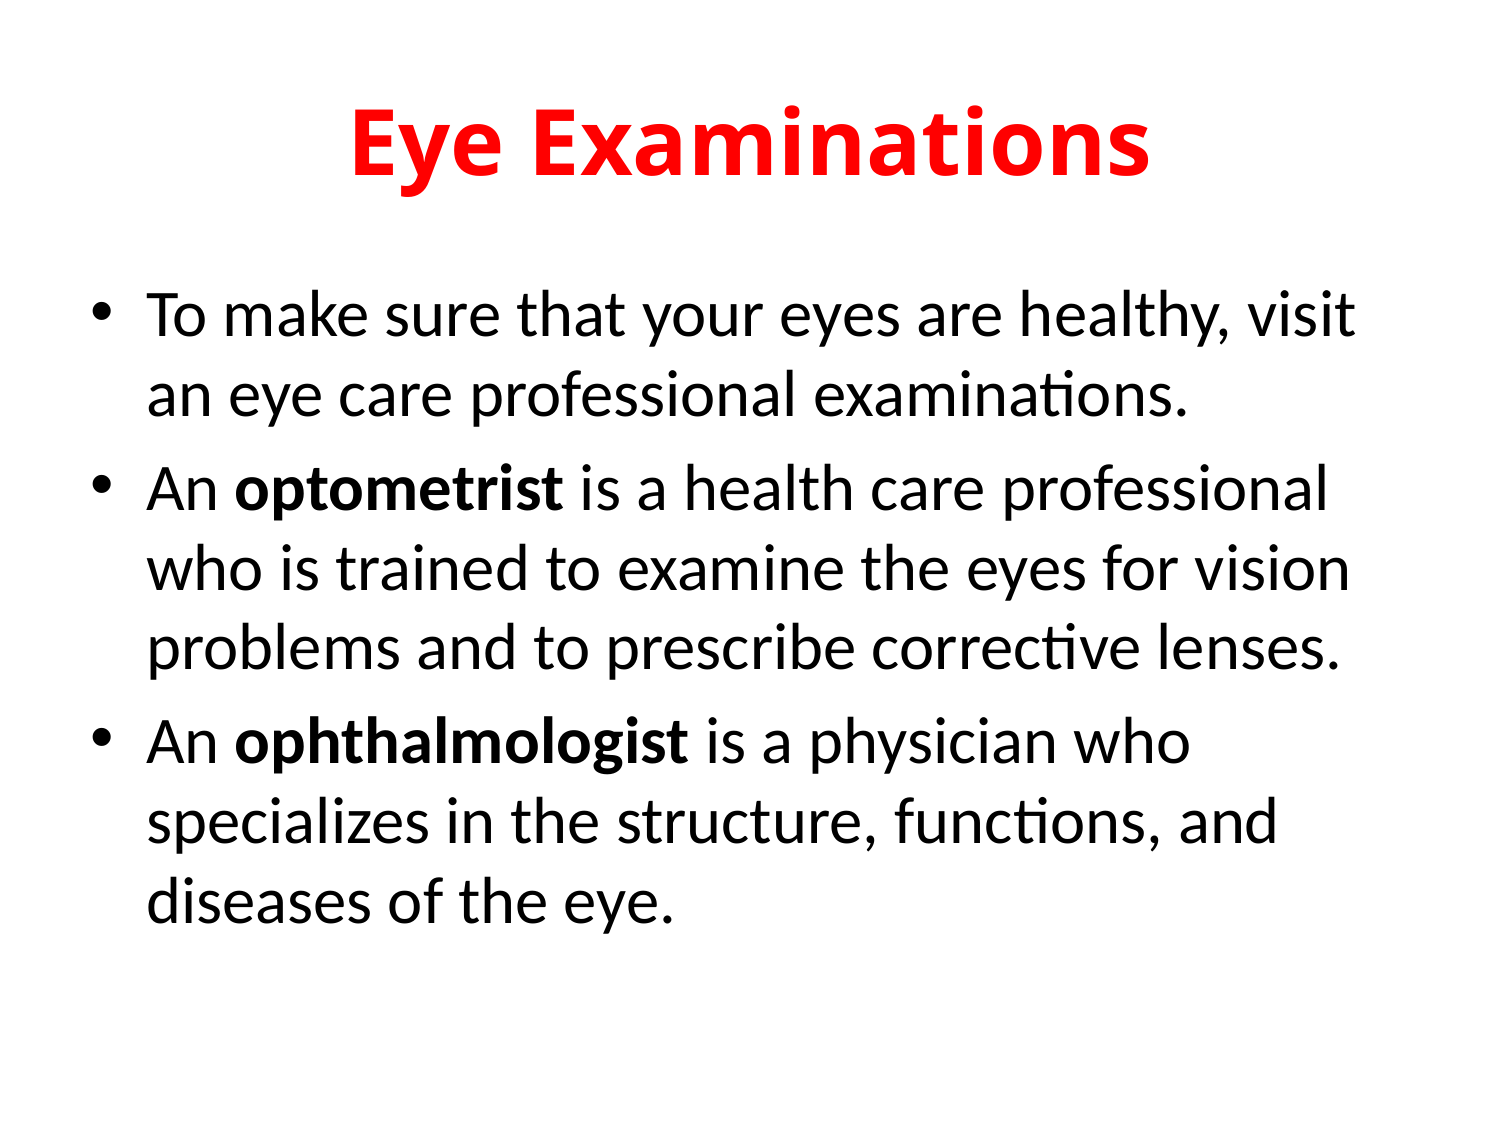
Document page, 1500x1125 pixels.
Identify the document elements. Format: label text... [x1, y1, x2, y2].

title Eye Examinations [75, 45, 1425, 233]
list To make sure that your eyes are healthy, visit an eye care professional examinations. An optometrist is a health care professional who is trained to examine the eyes for vision problems and to prescribe corrective lenses. An ophthalmologist is a physician who specializes in the structure, functions, and diseases of the eye. [75, 262, 1425, 1005]
